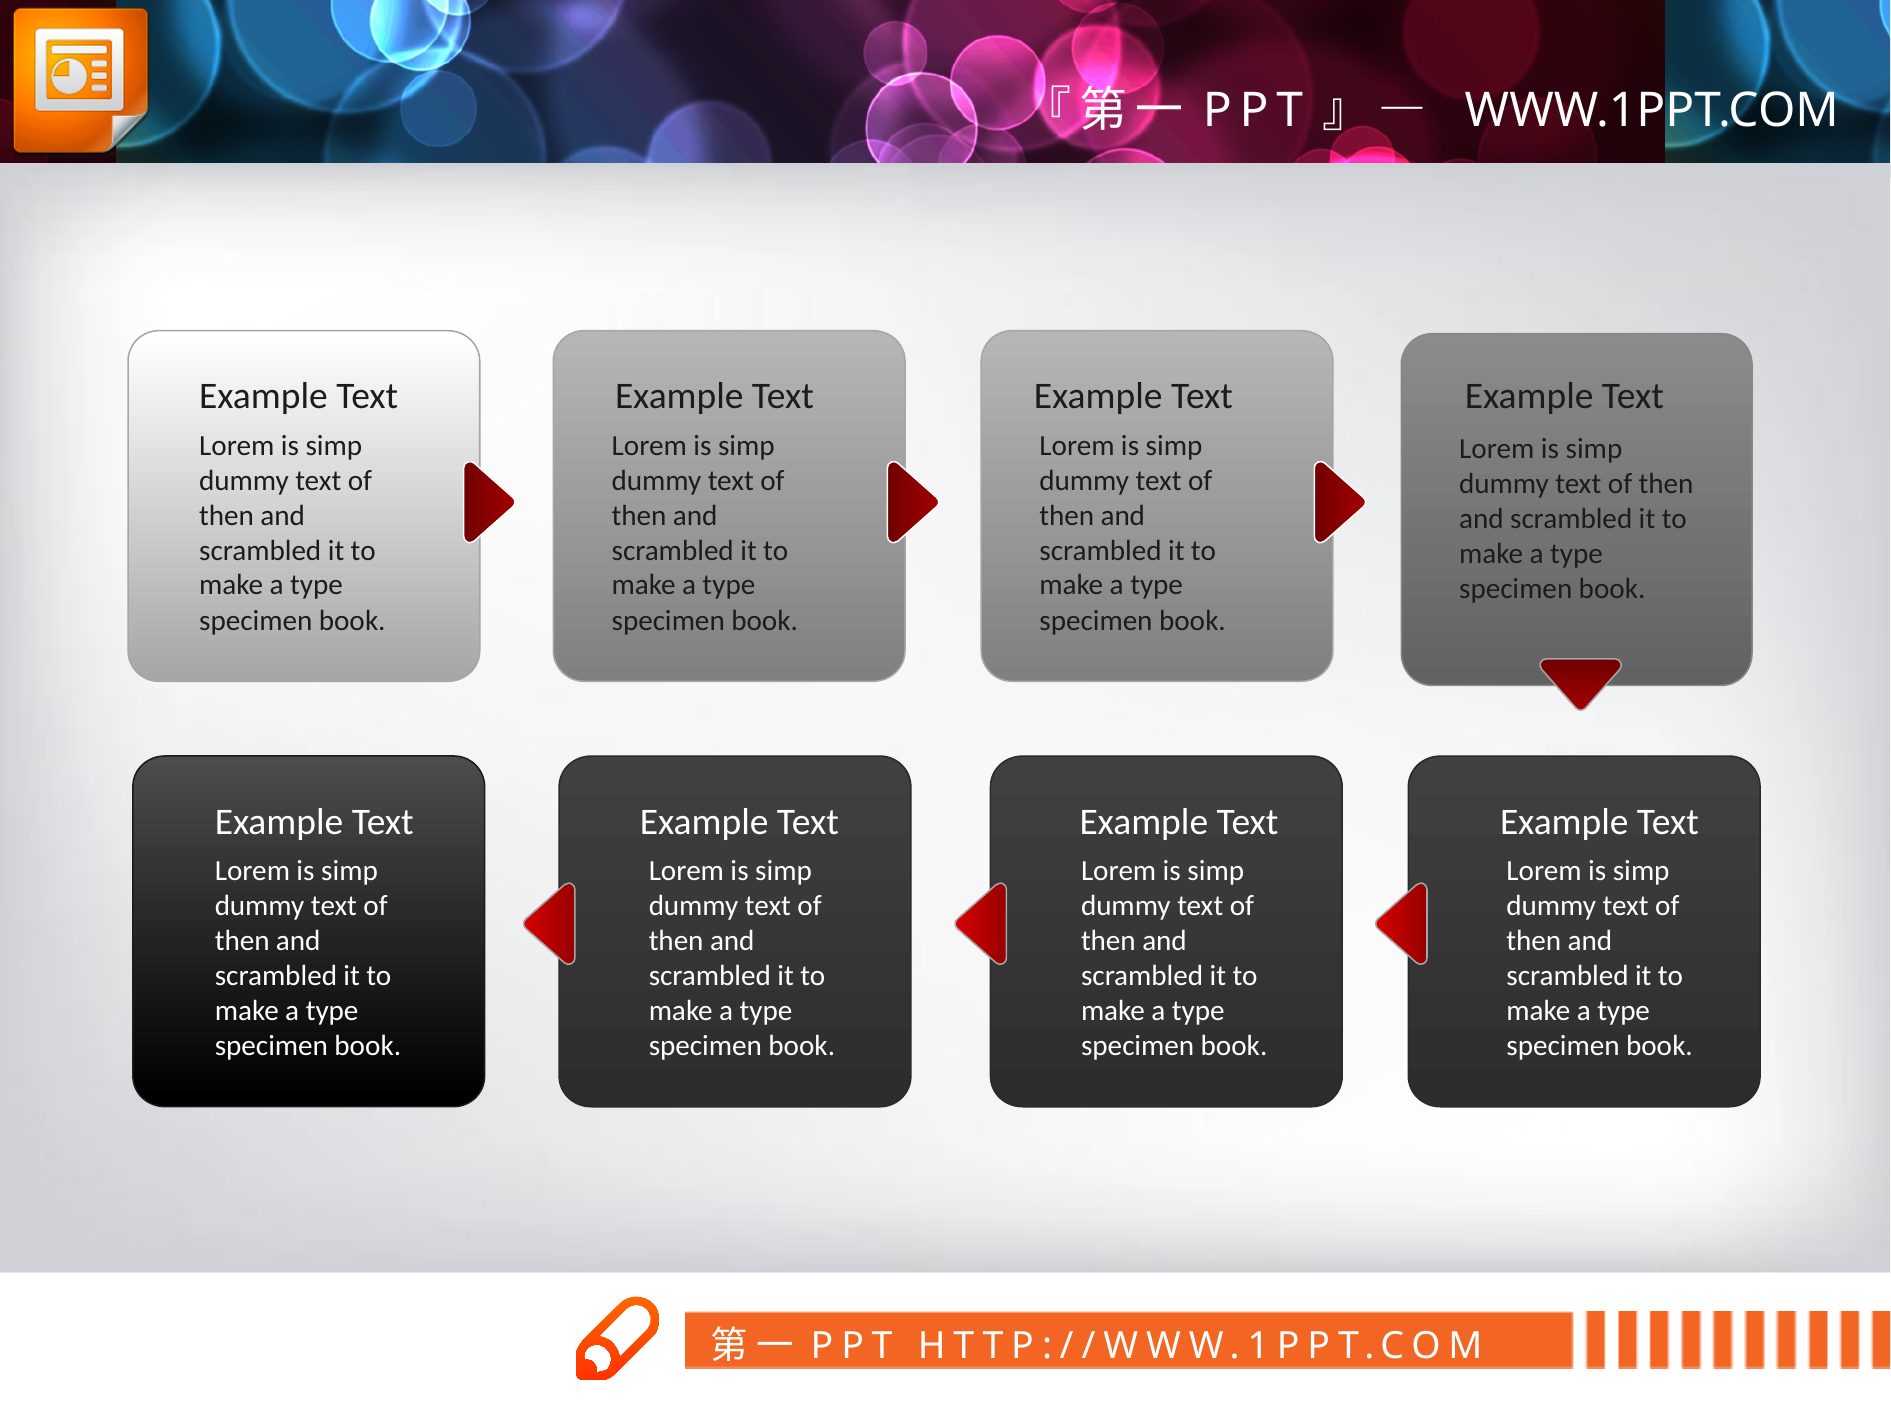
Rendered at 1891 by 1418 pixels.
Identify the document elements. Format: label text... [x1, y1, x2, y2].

text_box Example Text [180, 361, 433, 426]
text_box [132, 755, 485, 1107]
text_box Lorem is simp dummy text of then and scrambled it to make a type specimen book. [1440, 420, 1724, 614]
text_box [1408, 756, 1761, 1107]
text_box [981, 330, 1333, 682]
text_box [955, 883, 1007, 965]
text_box [990, 756, 1343, 1107]
text_box [128, 330, 480, 682]
text_box Example Text [1014, 361, 1267, 426]
text_box Example Text [596, 361, 849, 426]
text_box [1401, 333, 1753, 686]
text_box Lorem is simp dummy text of then and scrambled it to make a type specimen book. [195, 852, 448, 1071]
text_box [463, 461, 516, 543]
text_box [559, 756, 911, 1107]
text_box Example Text [1060, 787, 1313, 852]
text_box Example Text [621, 787, 874, 852]
text_box Lorem is simp dummy text of then and scrambled it to make a type specimen book. [1487, 841, 1740, 1071]
text_box Example Text [1446, 361, 1699, 426]
text_box Lorem is simp dummy text of then and scrambled it to make a type specimen book. [180, 426, 433, 646]
text_box [1375, 883, 1428, 965]
text_box Lorem is simp dummy text of then and scrambled it to make a type specimen book. [629, 841, 882, 1071]
text_box Lorem is simp dummy text of then and scrambled it to make a type specimen book. [592, 416, 845, 646]
text_box Example Text [1481, 787, 1734, 852]
picture [685, 1311, 1891, 1369]
text_box [553, 330, 906, 682]
text_box [523, 883, 575, 965]
text_box Lorem is simp dummy text of then and scrambled it to make a type specimen book. [1020, 416, 1273, 646]
text_box [1314, 461, 1366, 543]
text_box Lorem is simp dummy text of then and scrambled it to make a type specimen book. [1062, 841, 1315, 1071]
picture [0, 0, 1891, 1275]
text_box [887, 461, 939, 543]
text_box [1540, 658, 1622, 711]
text_box Example Text [195, 787, 448, 852]
